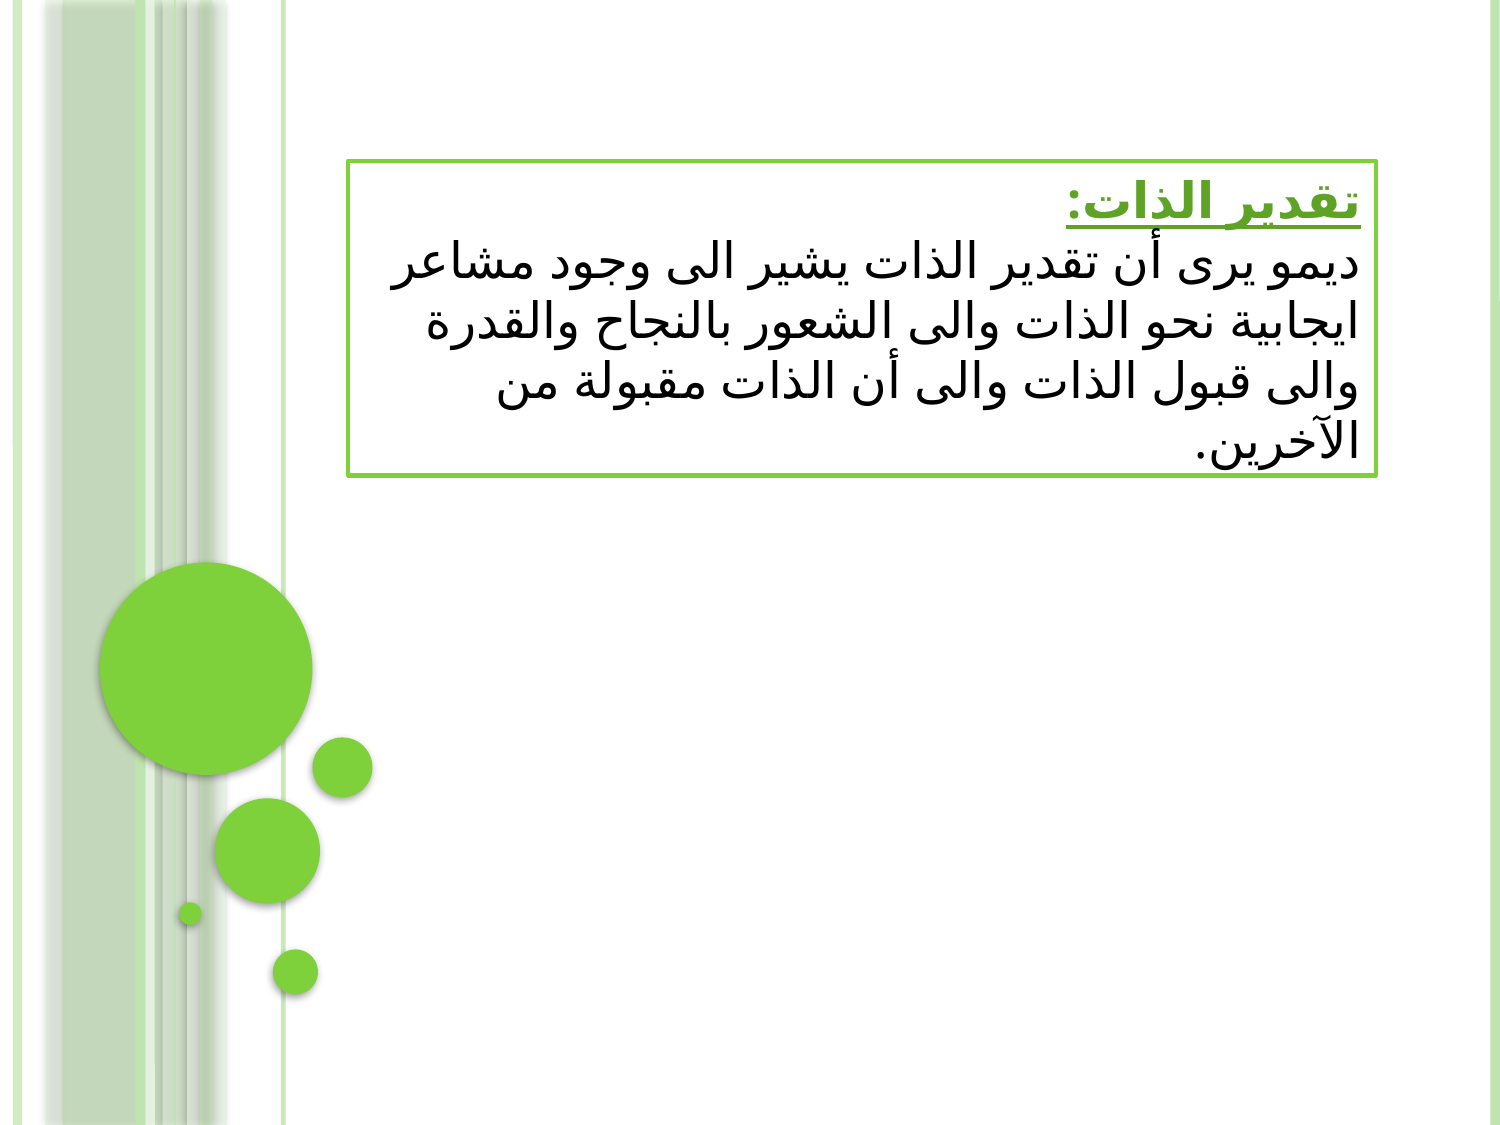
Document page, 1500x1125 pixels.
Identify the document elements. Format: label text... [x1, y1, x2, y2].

text_box تقدير الذات: ديمو يرى أن تقدير الذات يشير الى وجود مشاعر ايجابية نحو الذات والى الشعور بالنجاح والقدرة والى قبول الذات والى أن الذات مقبولة من الآخرين. [346, 159, 1378, 478]
